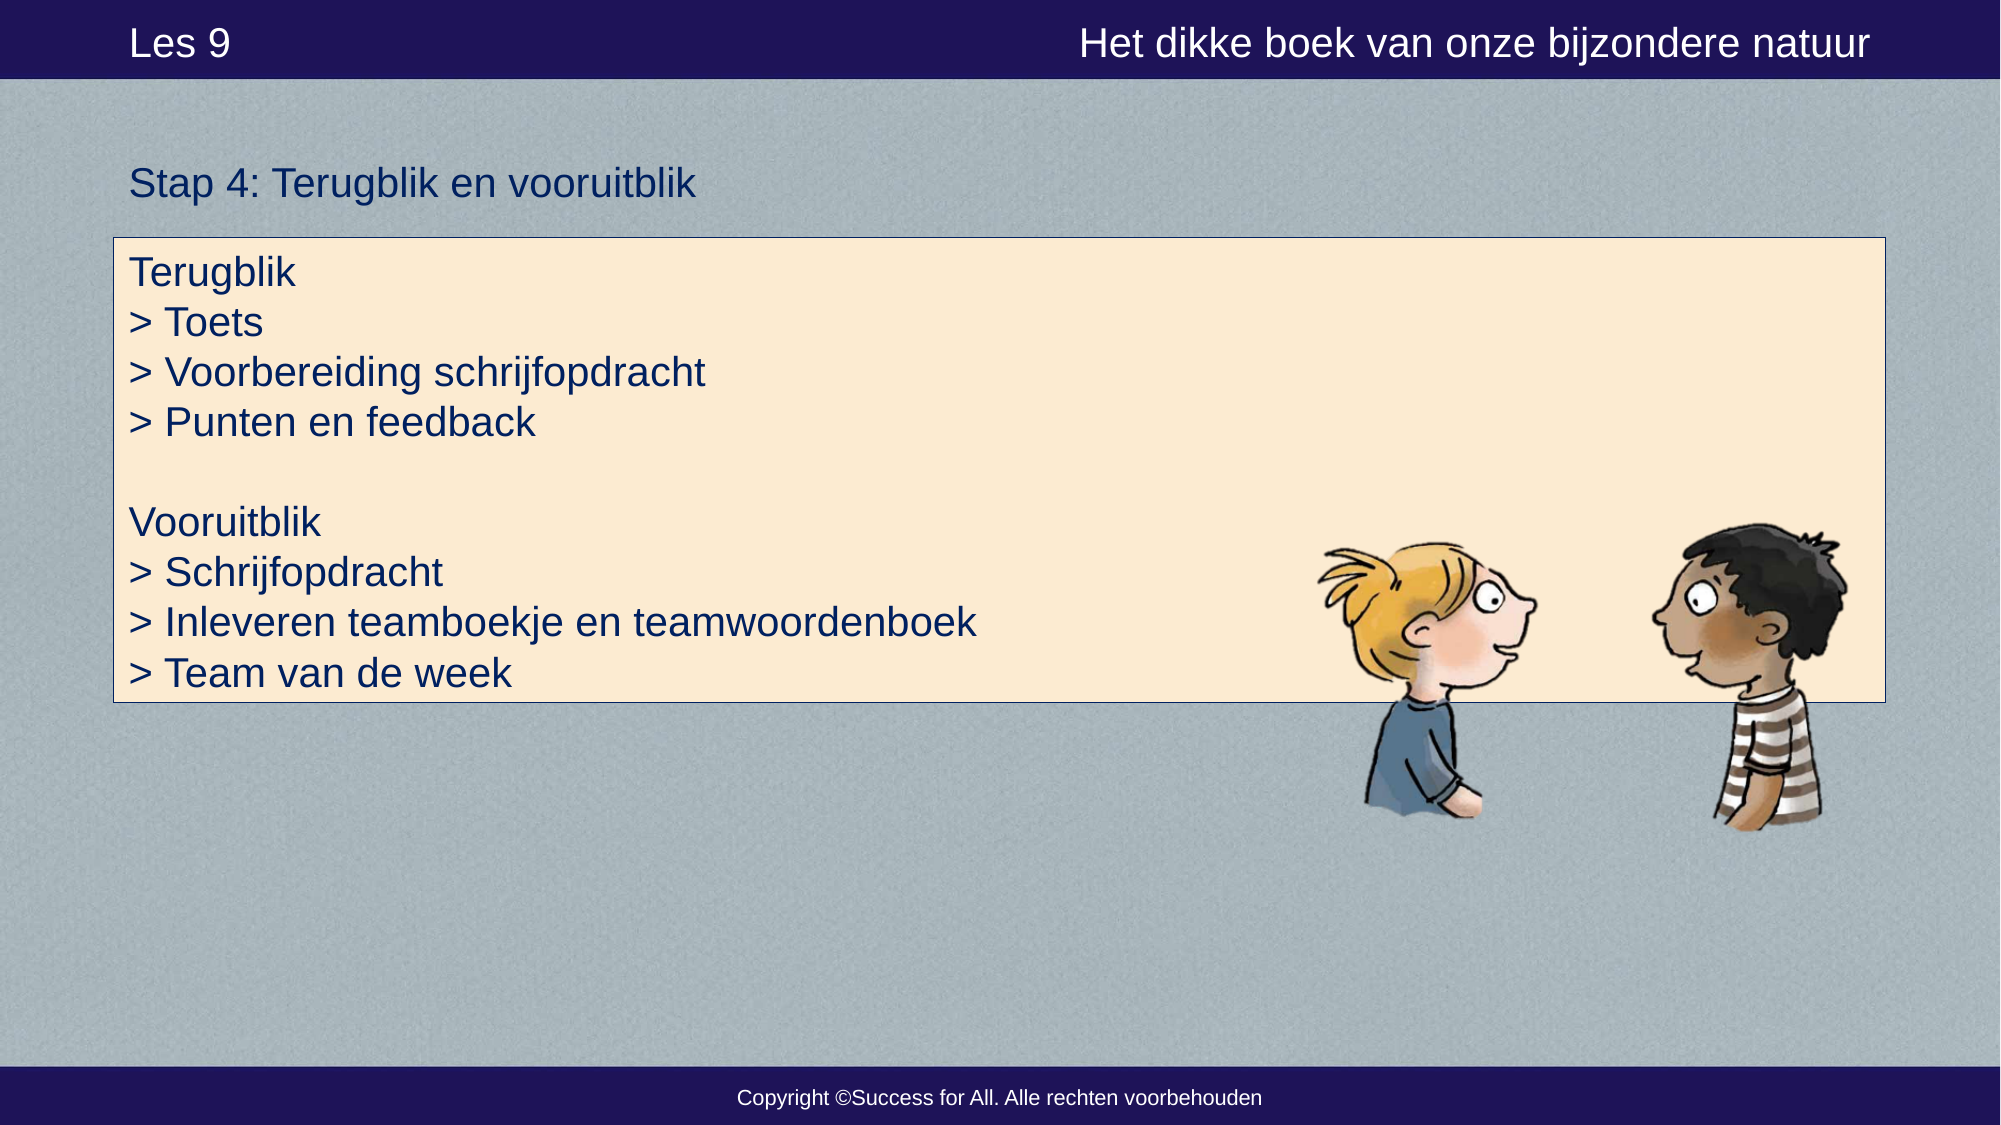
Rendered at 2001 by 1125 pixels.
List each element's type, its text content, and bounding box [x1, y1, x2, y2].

text_box Stap 4: Terugblik en vooruitblik [113, 148, 1635, 214]
text_box Terugblik > Toets > Voorbereiding schrijfopdracht > Punten en feedback Vooruitblik > Schrijfopdracht > Inleveren teamboekje en teamwoordenboek > Team van de week [113, 237, 1886, 703]
text_box Copyright ©Success for All. Alle rechten voorbehouden [0, 1076, 2000, 1125]
picture [0, 0, 2001, 1125]
text_box Les 9 [114, 8, 354, 73]
text_box Het dikke boek van onze bijzondere natuur [999, 8, 1886, 73]
